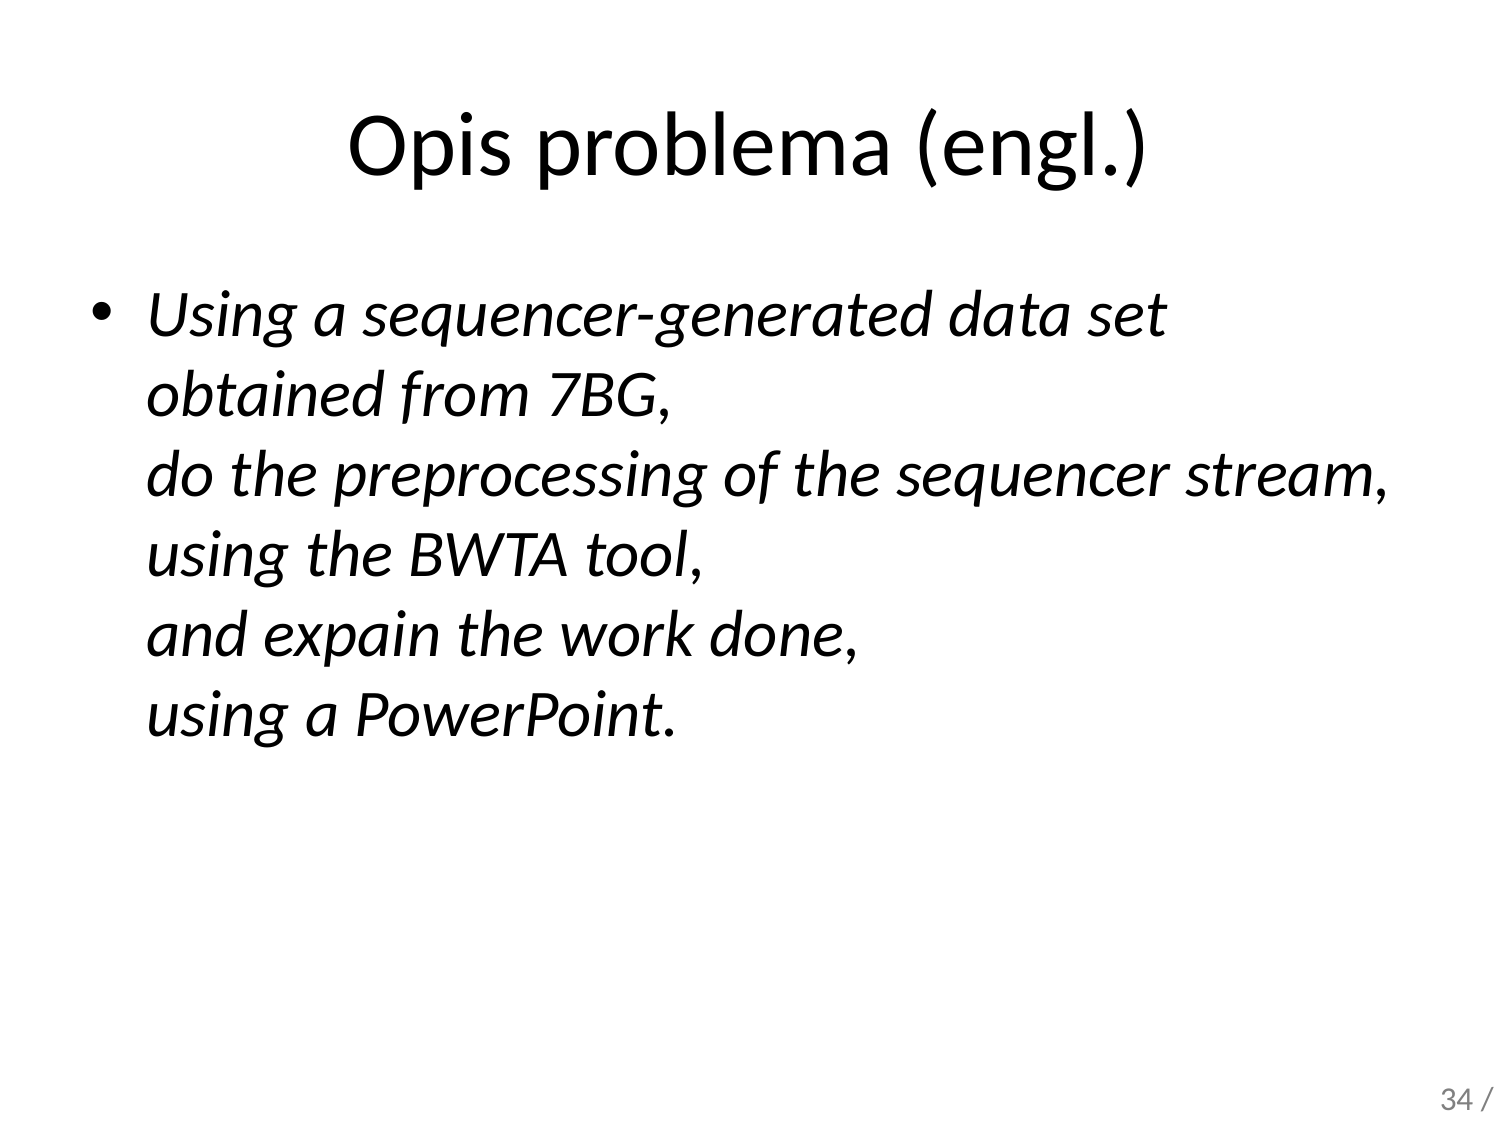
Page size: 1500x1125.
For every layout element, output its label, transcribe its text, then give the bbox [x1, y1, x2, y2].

title Opis problema (engl.) [75, 45, 1425, 233]
list Using a sequencer-generated data set obtained from 7BG, do the preprocessing of the sequencer stream, using the BWTA tool, and expain the work done, using a PowerPoint. [75, 262, 1425, 1005]
